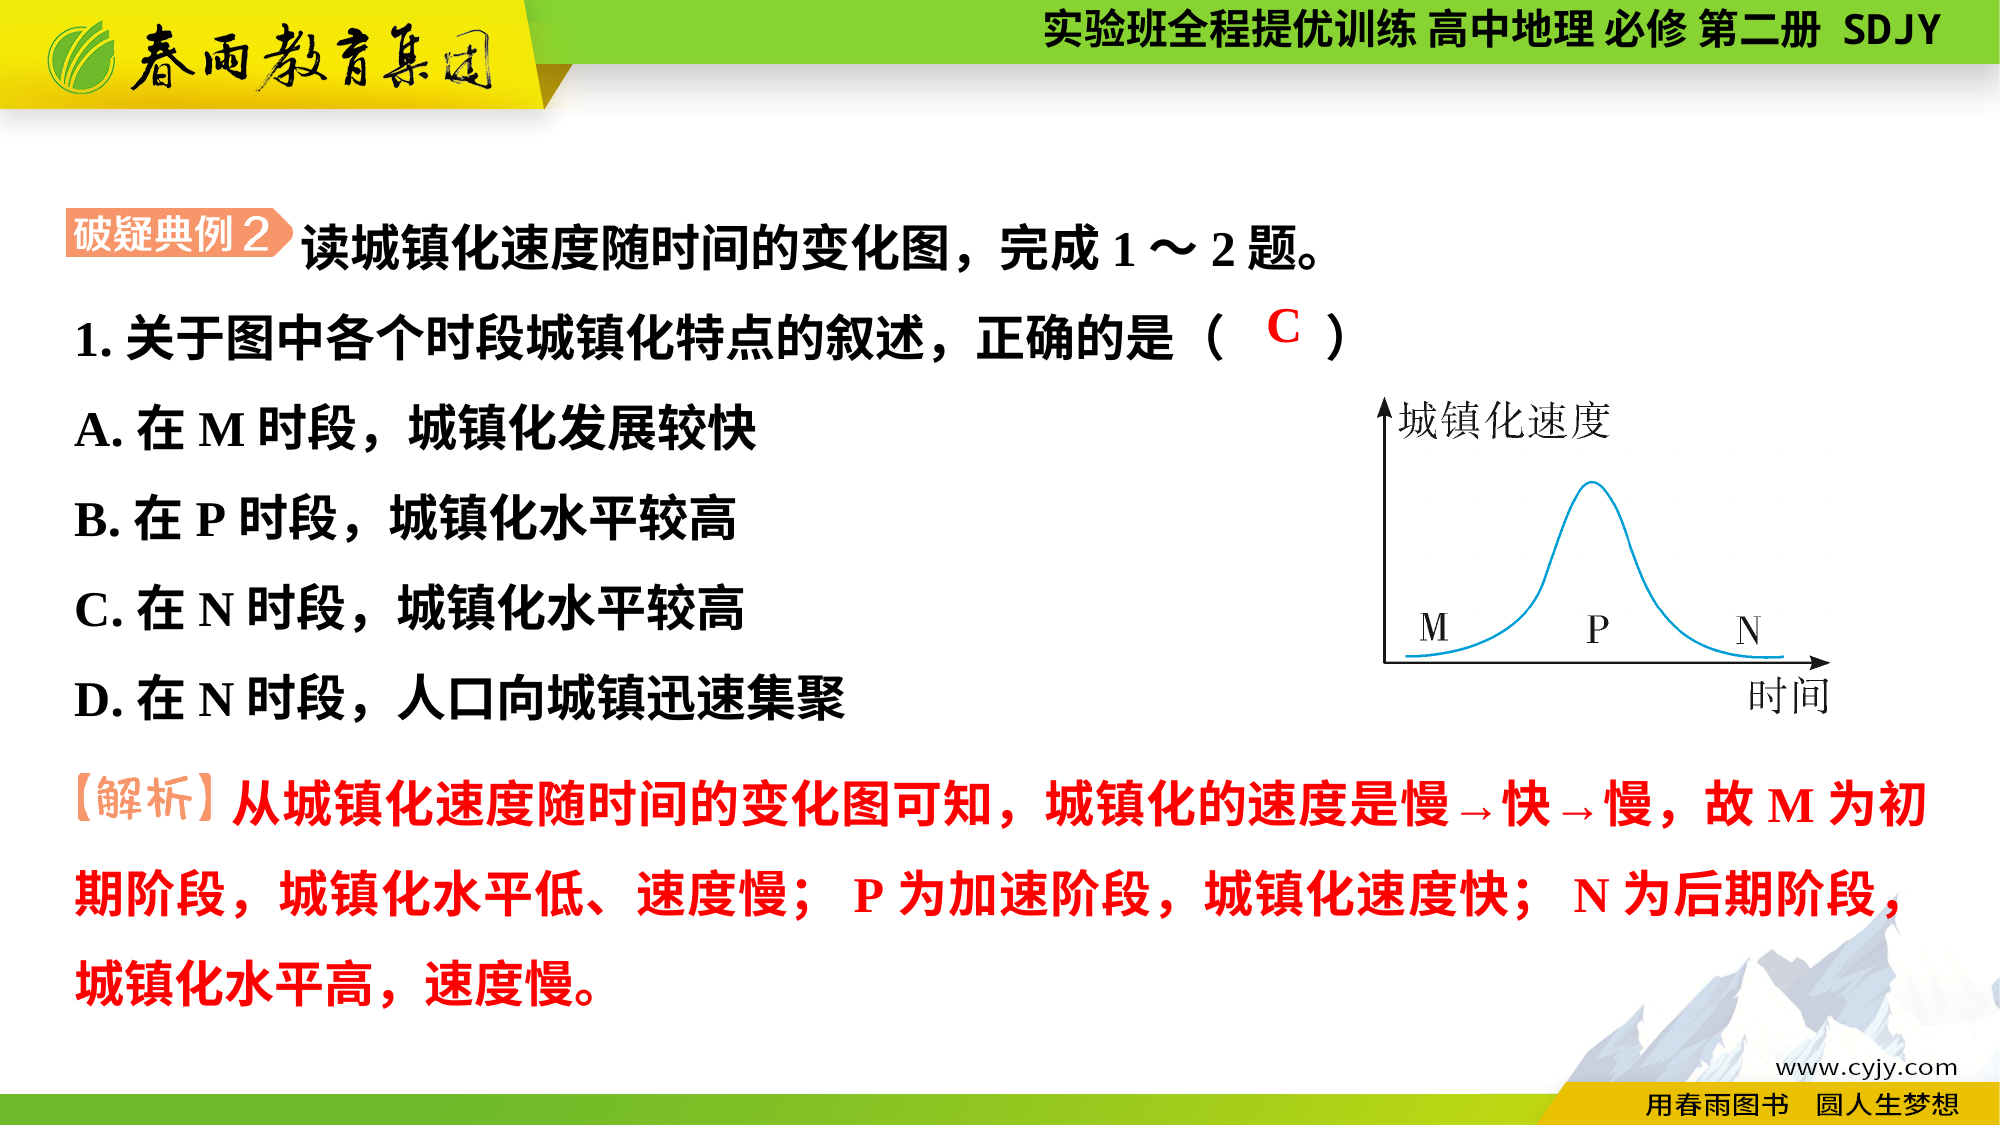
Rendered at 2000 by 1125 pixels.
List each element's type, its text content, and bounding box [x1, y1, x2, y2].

list 读城镇化速度随时间的变化图，完成1～2题。 1.关于图中各个时段城镇化特点的叙述，正确的是（ ） A.在M时段，城镇化发展较快 B.在P时段，城镇化水平较高 C.在N时段，城镇化水平较高 D.在N时段，人口向城镇迅速集聚 [59, 179, 1944, 735]
picture [0, 0, 2000, 1125]
text_box 从城镇化速度随时间的变化图可知，城镇化的速度是慢→快→慢，故M为初期阶段，城镇化水平低、速度慢；P为加速阶段，城镇化速度快；N为后期阶段，城镇化水平高，速度慢。 [59, 735, 1944, 1020]
text_box C [1251, 284, 1318, 360]
